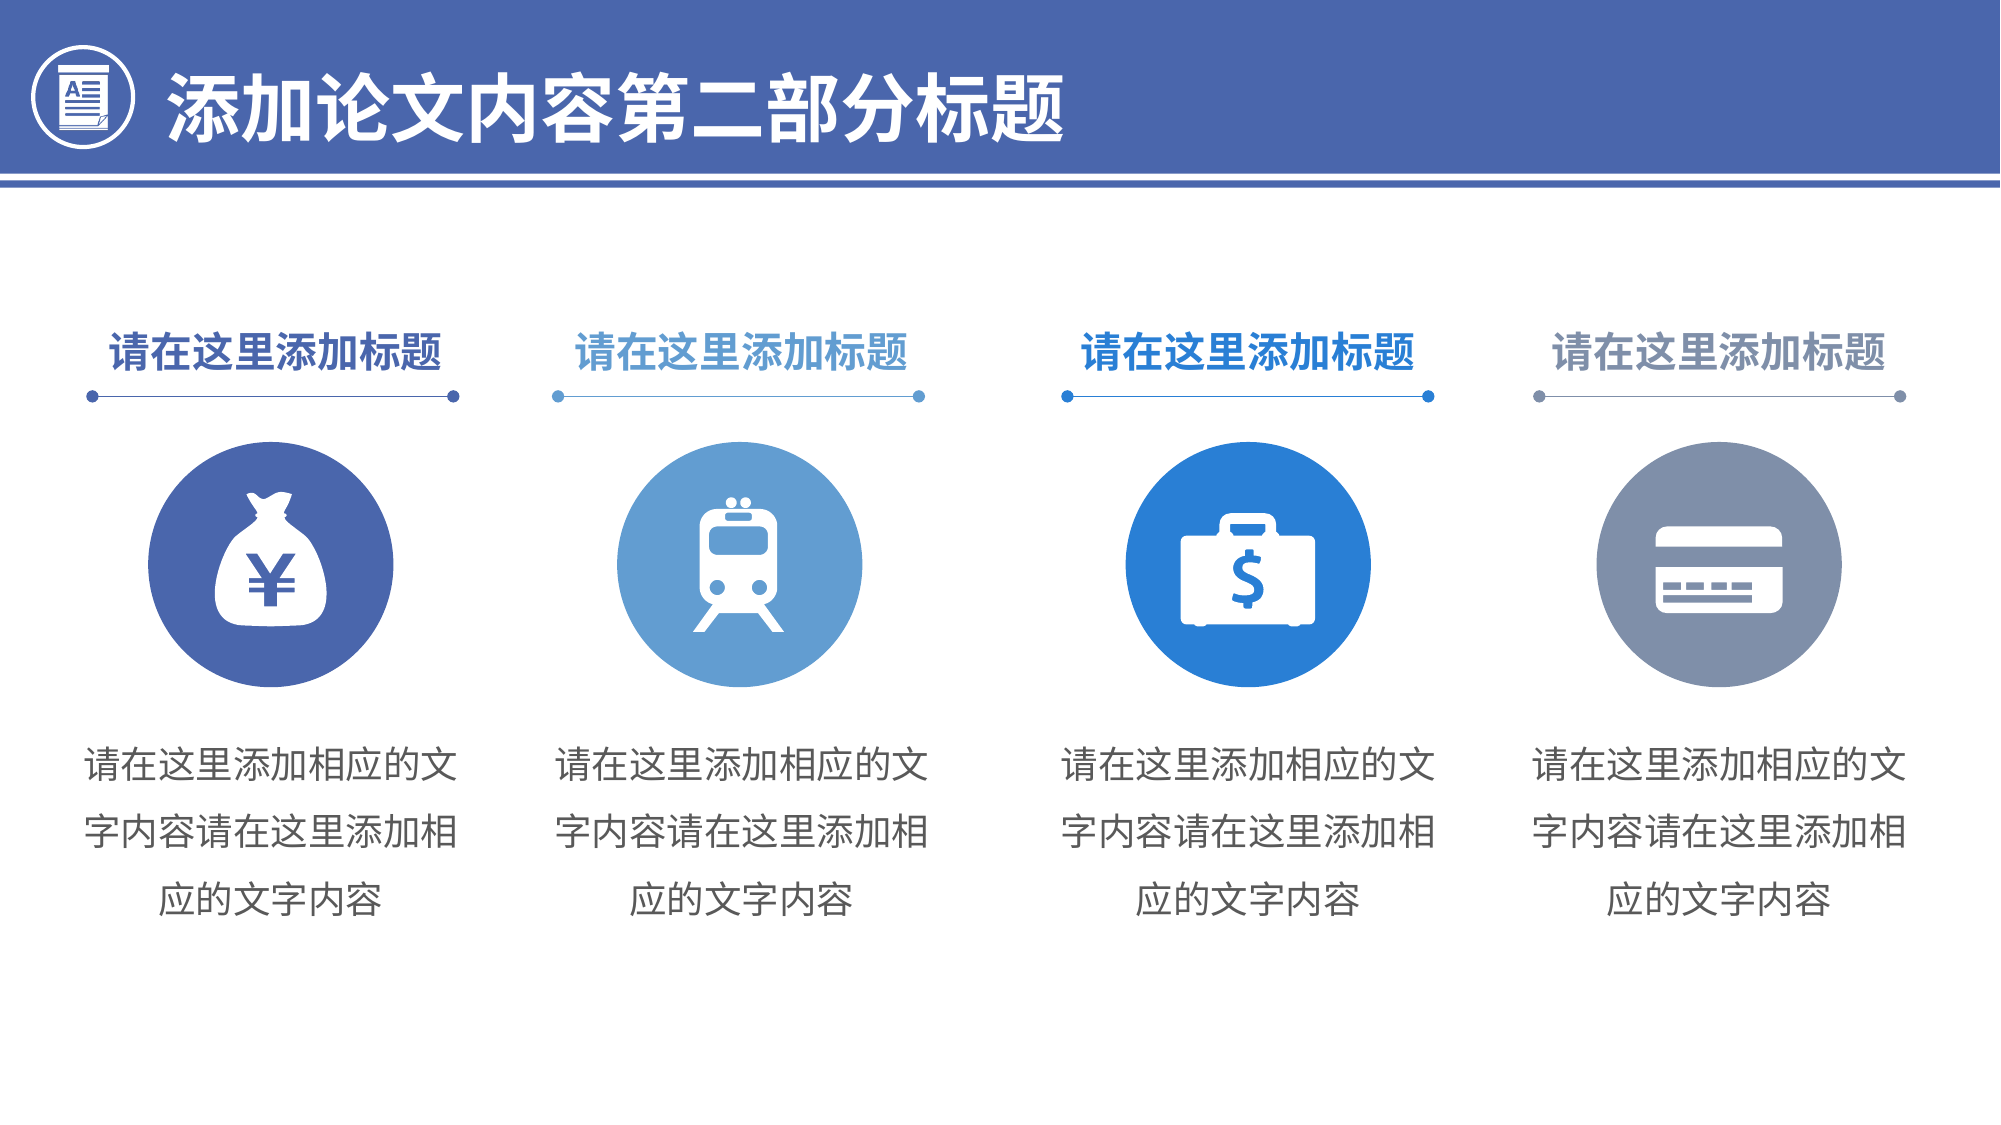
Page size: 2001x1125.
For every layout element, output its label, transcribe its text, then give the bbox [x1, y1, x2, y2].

text_box 请在这里添加标题 [93, 318, 458, 383]
text_box [617, 441, 863, 688]
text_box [33, 47, 134, 148]
text_box 请在这里添加标题 [1065, 318, 1430, 383]
text_box [148, 441, 394, 688]
text_box [214, 491, 327, 627]
text_box 请在这里添加相应的文字内容请在这里添加相应的文字内容 [1511, 710, 1927, 929]
text_box [1655, 526, 1783, 547]
text_box 请在这里添加标题 [1537, 318, 1901, 383]
text_box 添加论文内容第二部分标题 [150, 9, 1088, 160]
text_box [1655, 567, 1783, 614]
text_box [1125, 441, 1371, 688]
text_box 请在这里添加相应的文字内容请在这里添加相应的文字内容 [534, 710, 950, 929]
text_box [693, 497, 784, 632]
text_box [0, 179, 2000, 189]
text_box [1180, 513, 1316, 627]
text_box 请在这里添加标题 [559, 318, 924, 383]
text_box [1596, 441, 1842, 688]
text_box [0, 0, 2000, 175]
text_box 请在这里添加相应的文字内容请在这里添加相应的文字内容 [1040, 710, 1456, 929]
text_box 请在这里添加相应的文字内容请在这里添加相应的文字内容 [63, 710, 479, 929]
